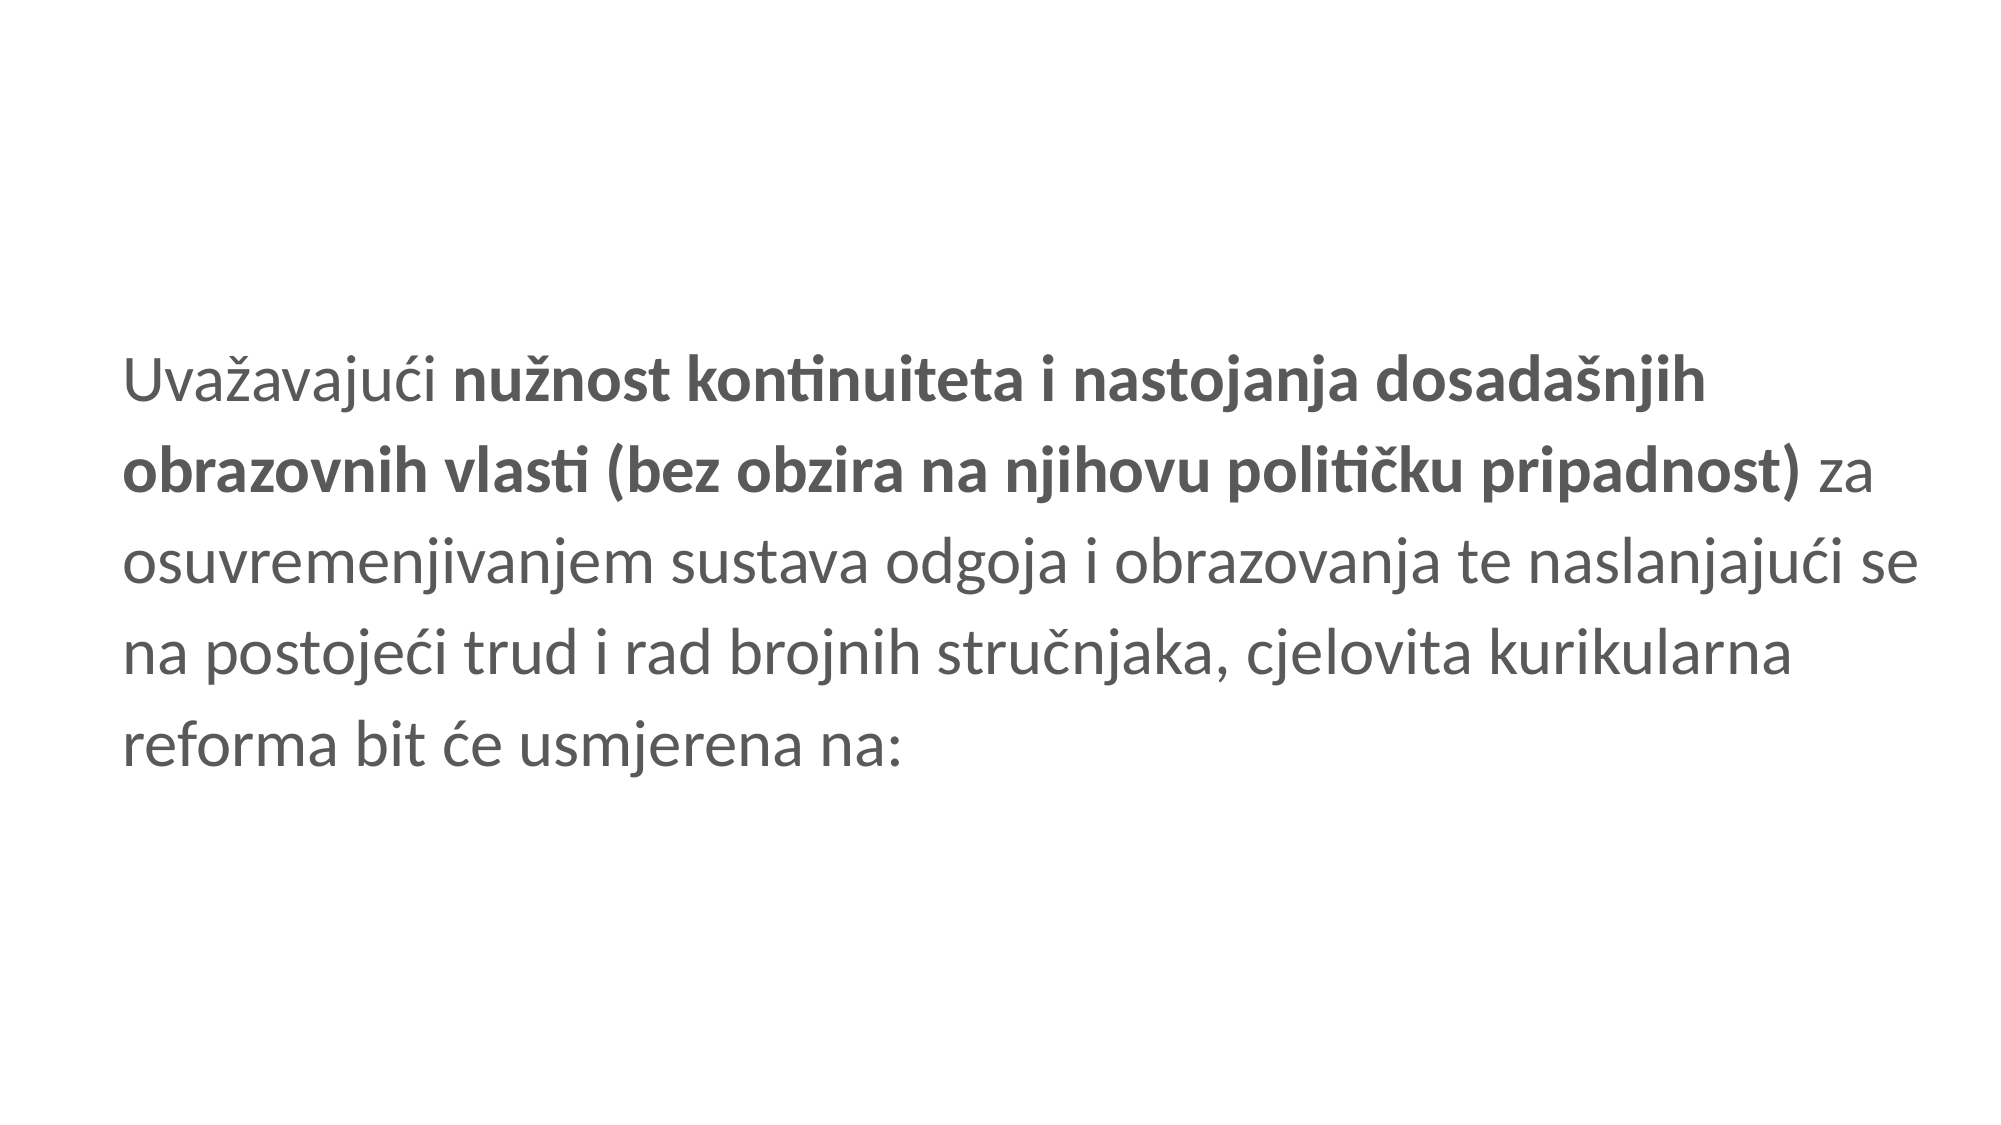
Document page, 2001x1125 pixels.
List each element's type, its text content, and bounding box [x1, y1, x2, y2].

text_box Uvažavajući nužnost kontinuiteta i nastojanja dosadašnjih obrazovnih vlasti (bez obzira na njihovu političku pripadnost) za osuvremenjivanjem sustava odgoja i obrazovanja te naslanjajući se na postojeći trud i rad brojnih stručnjaka, cjelovita kurikularna reforma bit će usmjerena na: [107, 316, 1973, 797]
